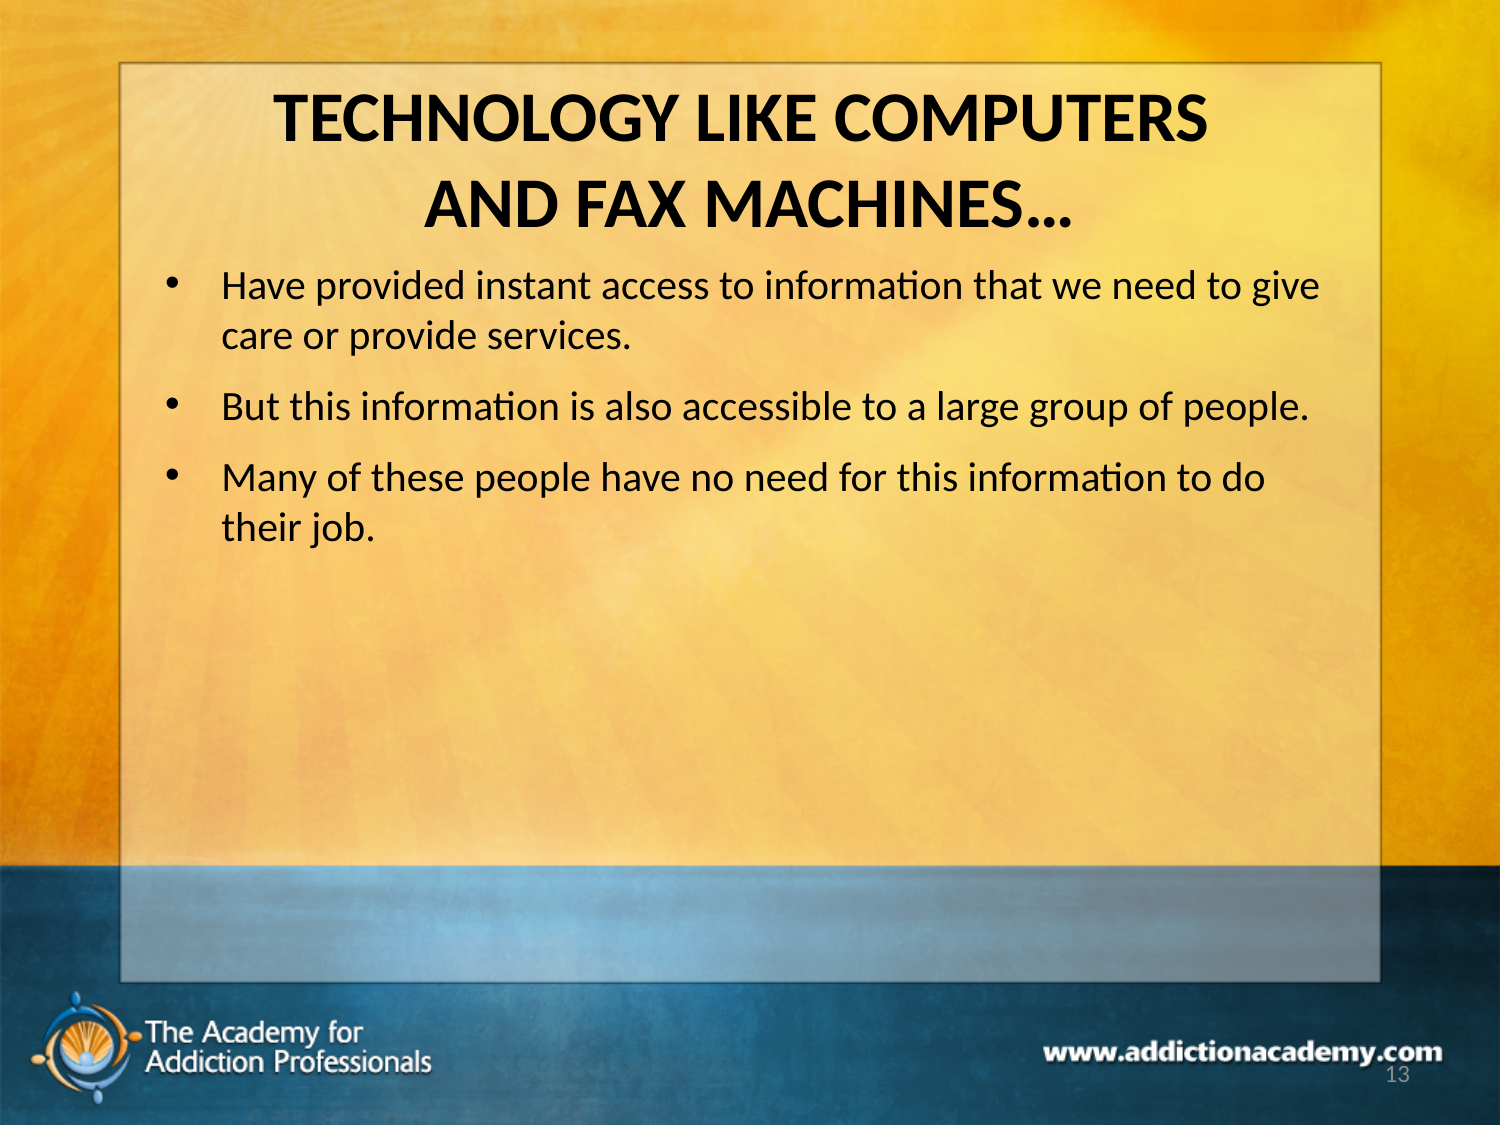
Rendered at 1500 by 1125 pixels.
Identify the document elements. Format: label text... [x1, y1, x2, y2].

picture [0, 0, 1500, 1125]
list Have provided instant access to information that we need to give care or provide services. But this information is also accessible to a large group of people. Many of these people have no need for this information to do their job. [150, 249, 1350, 993]
title TECHNOLOGY LIKE COMPUTERS AND FAX MACHINES… [75, 62, 1425, 250]
slide_number 13 [1074, 1042, 1425, 1103]
